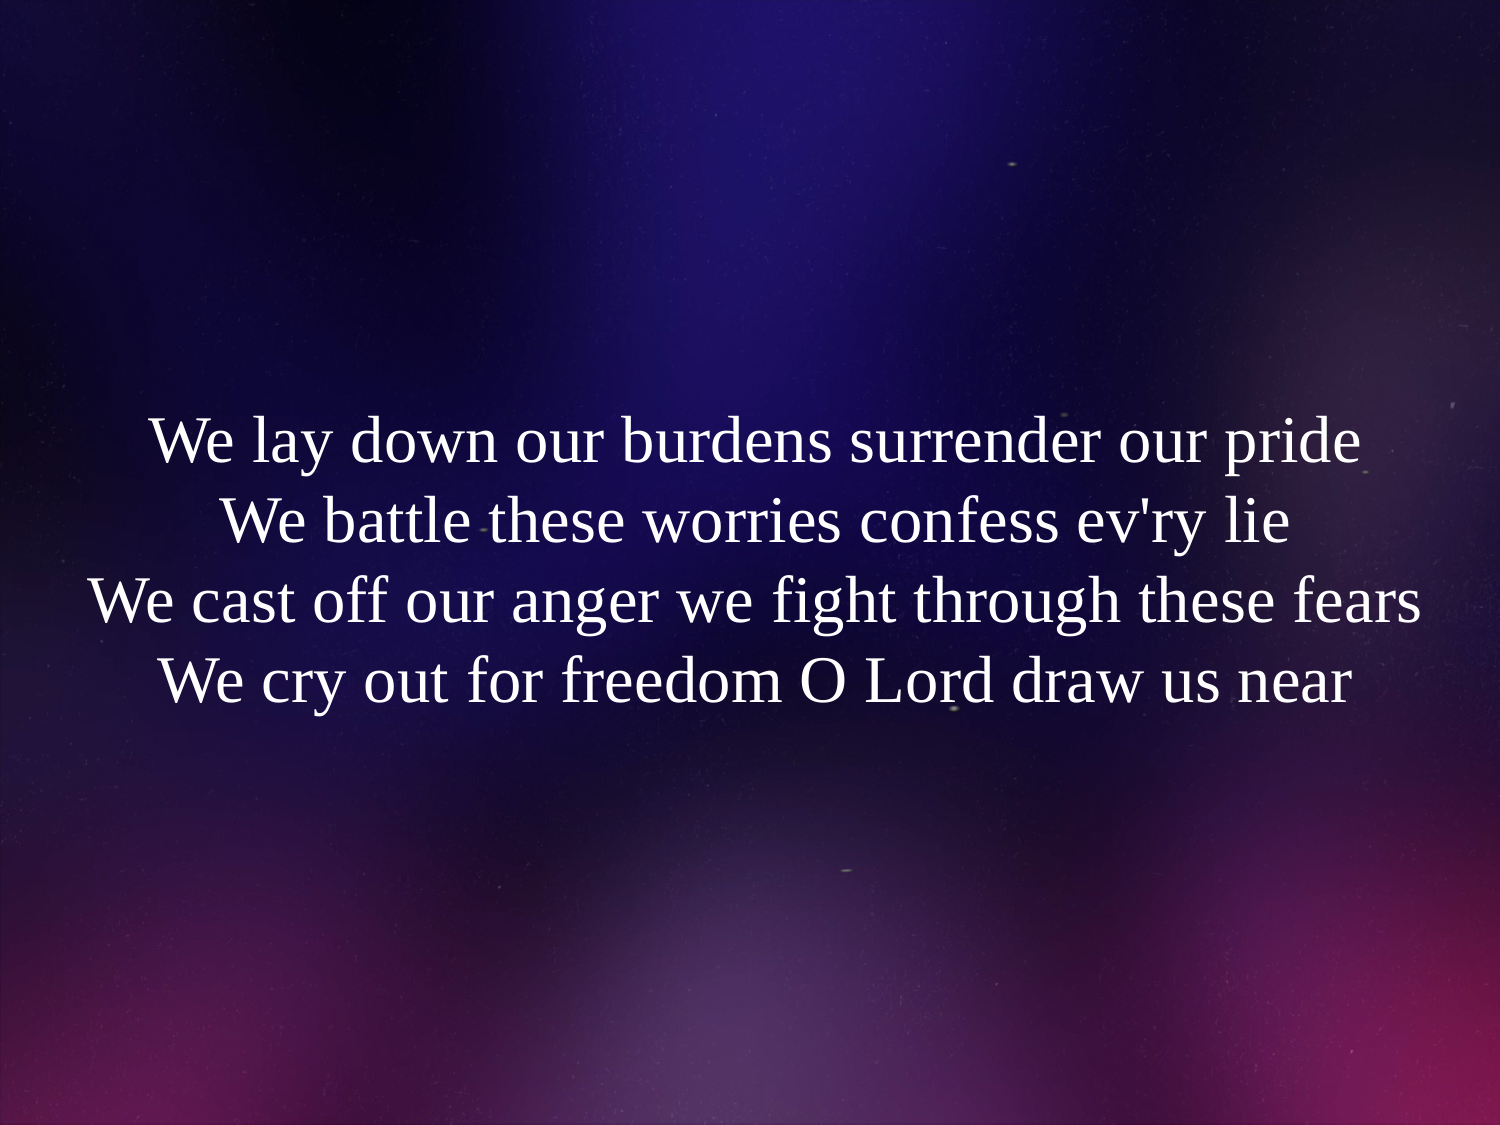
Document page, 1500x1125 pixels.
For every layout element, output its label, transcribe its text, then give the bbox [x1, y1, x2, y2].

title We lay down our burdens surrender our pride We battle these worries confess ev'ry lie We cast off our anger we fight through these fears We cry out for freedom O Lord draw us near [24, 462, 1488, 650]
picture [0, 0, 1500, 1125]
